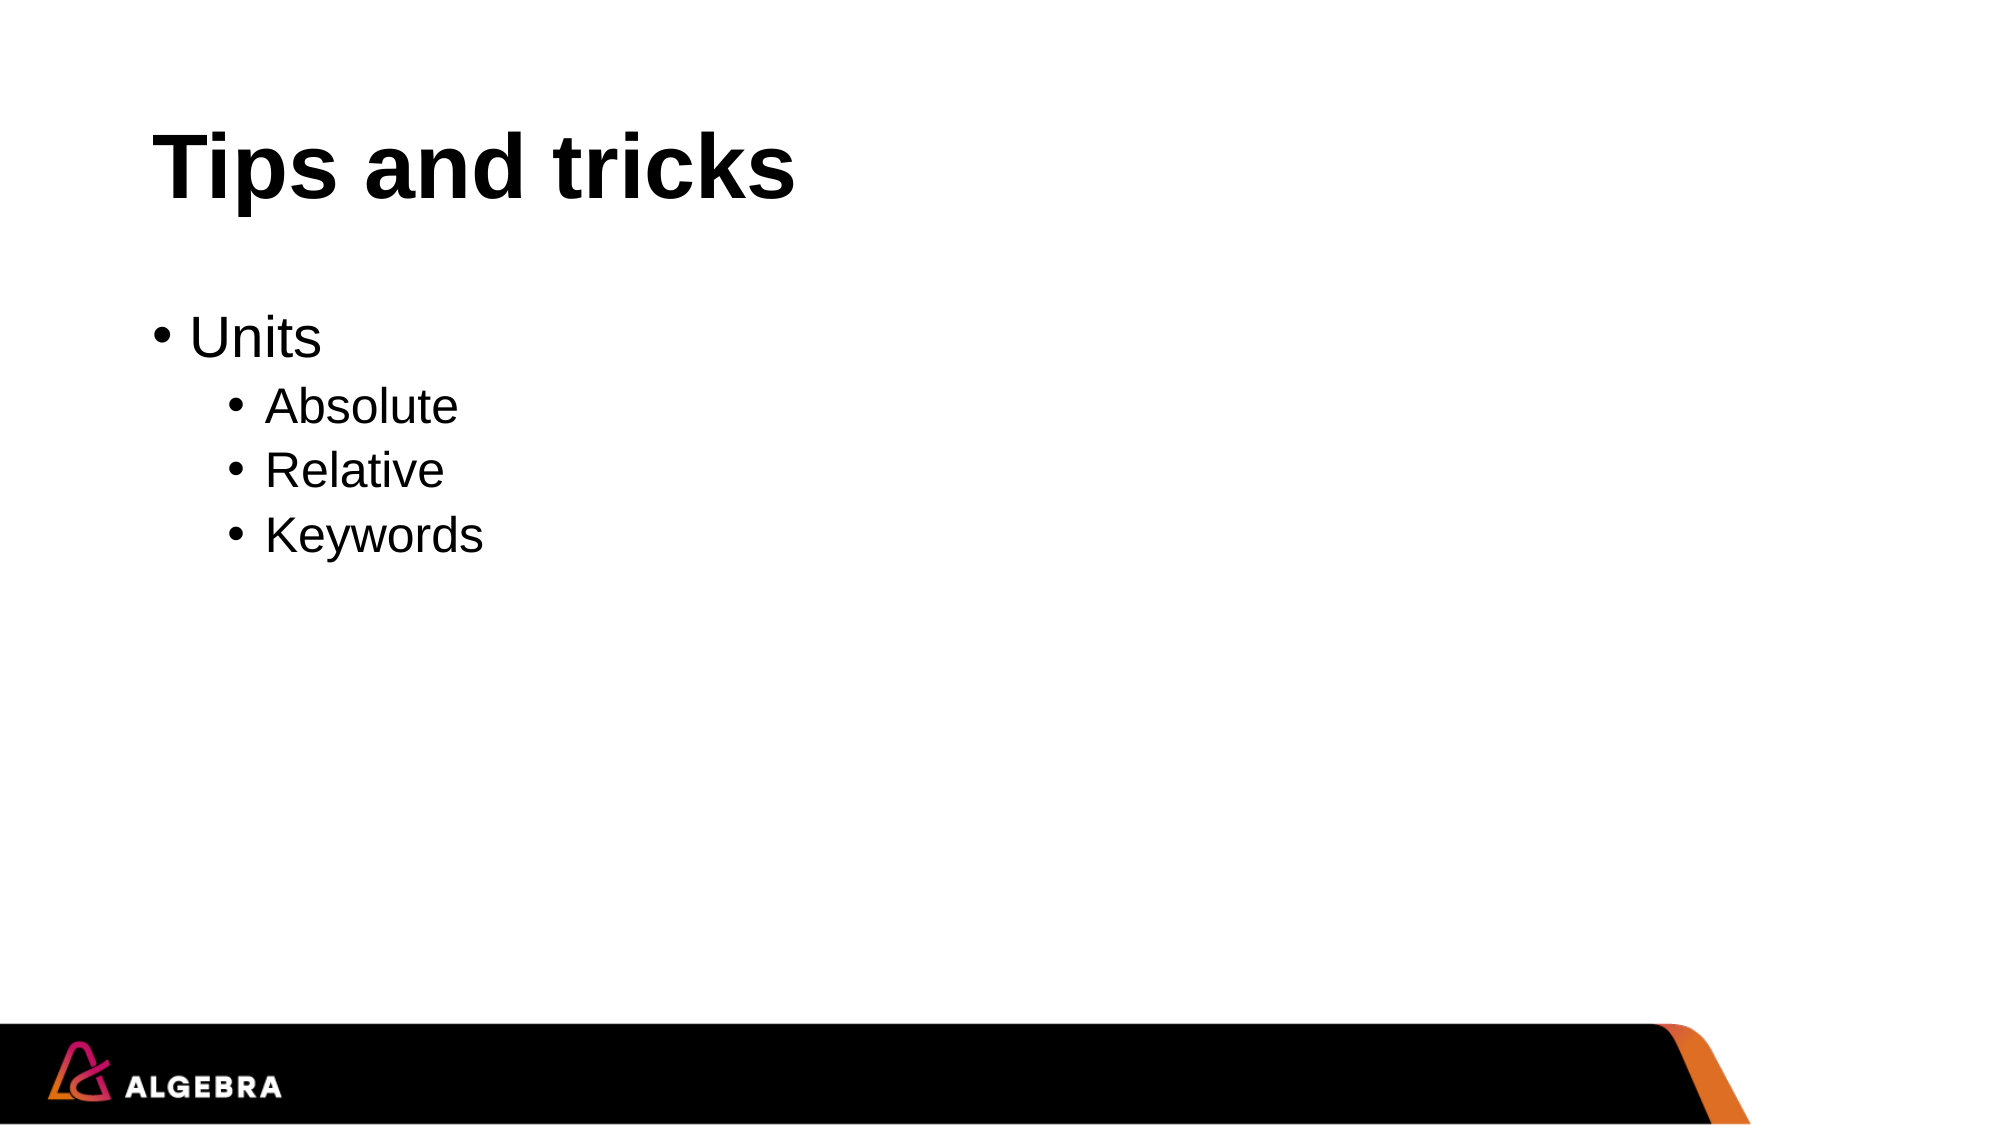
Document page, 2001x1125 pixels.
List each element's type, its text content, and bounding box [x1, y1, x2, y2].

list Units Absolute Relative Keywords [137, 299, 1863, 1014]
title Tips and tricks [137, 59, 1863, 278]
picture [0, 1023, 1958, 1125]
